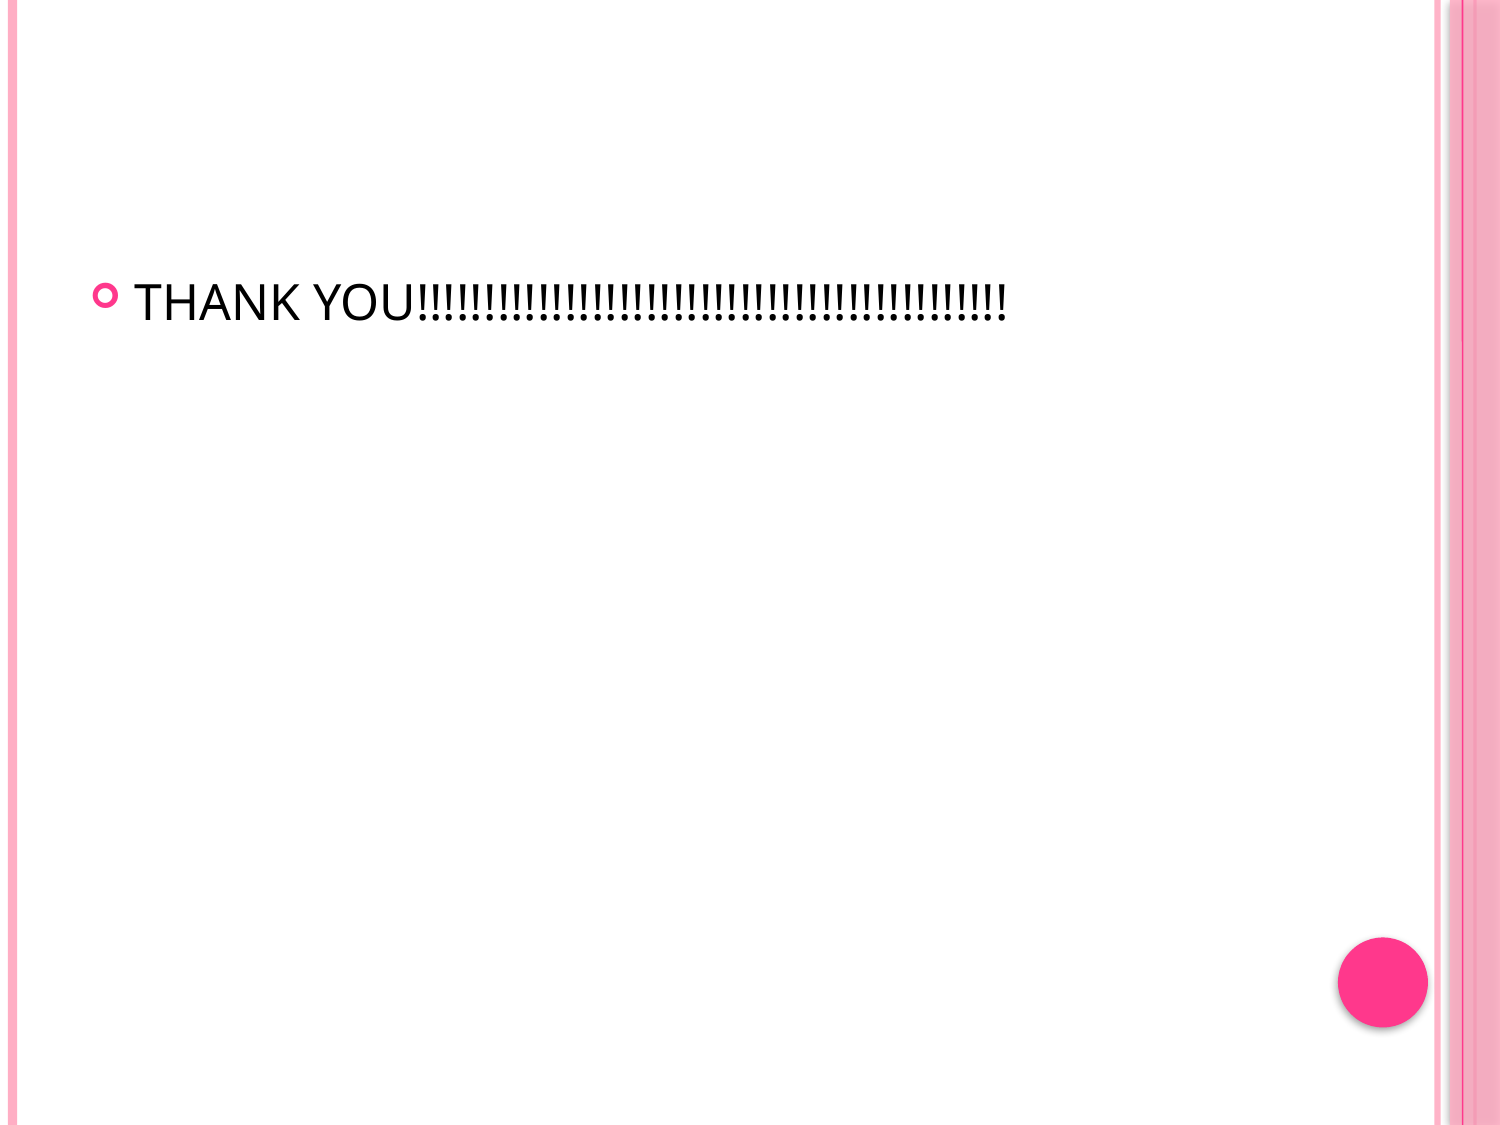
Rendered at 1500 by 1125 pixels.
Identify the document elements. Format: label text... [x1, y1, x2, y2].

list THANK YOU!!!!!!!!!!!!!!!!!!!!!!!!!!!!!!!!!!!!!!!!!!!! [75, 262, 1300, 1062]
